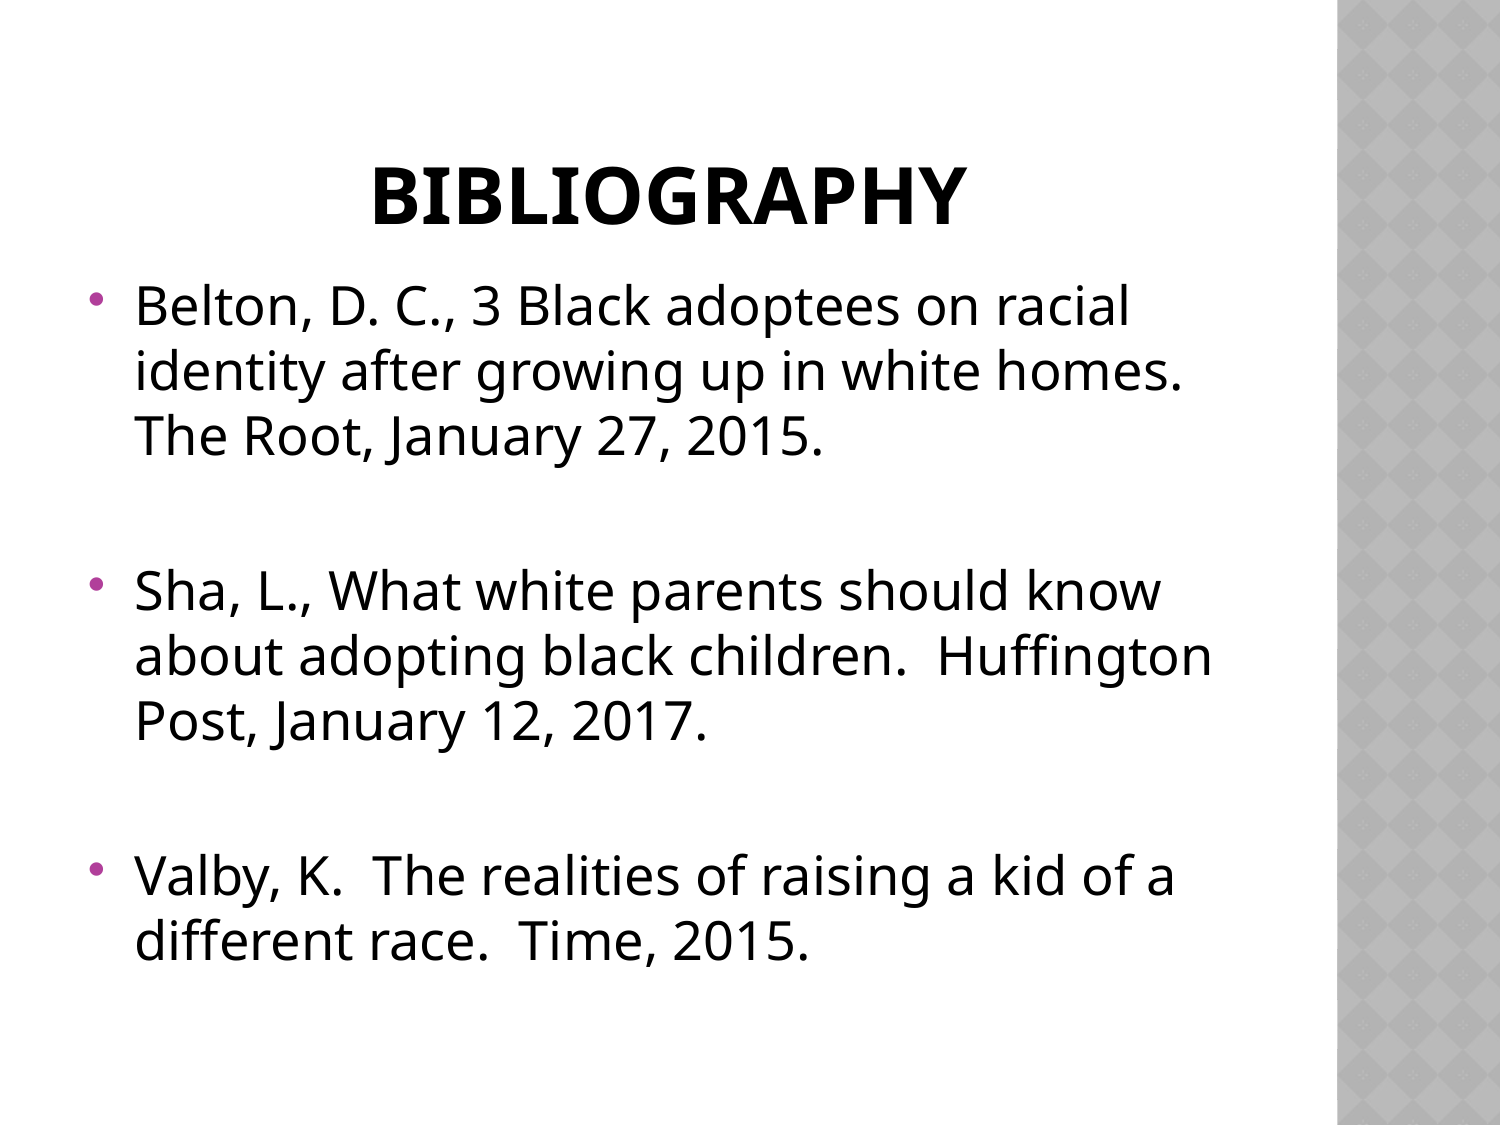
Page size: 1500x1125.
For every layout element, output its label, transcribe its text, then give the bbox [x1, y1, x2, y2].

title Bibliography [75, 52, 1263, 240]
list Belton, D. C., 3 Black adoptees on racial identity after growing up in white homes. The Root, January 27, 2015. Sha, L., What white parents should know about adopting black children. Huffington Post, January 12, 2017. Valby, K. The realities of raising a kid of a different race. Time, 2015. [75, 264, 1263, 1059]
